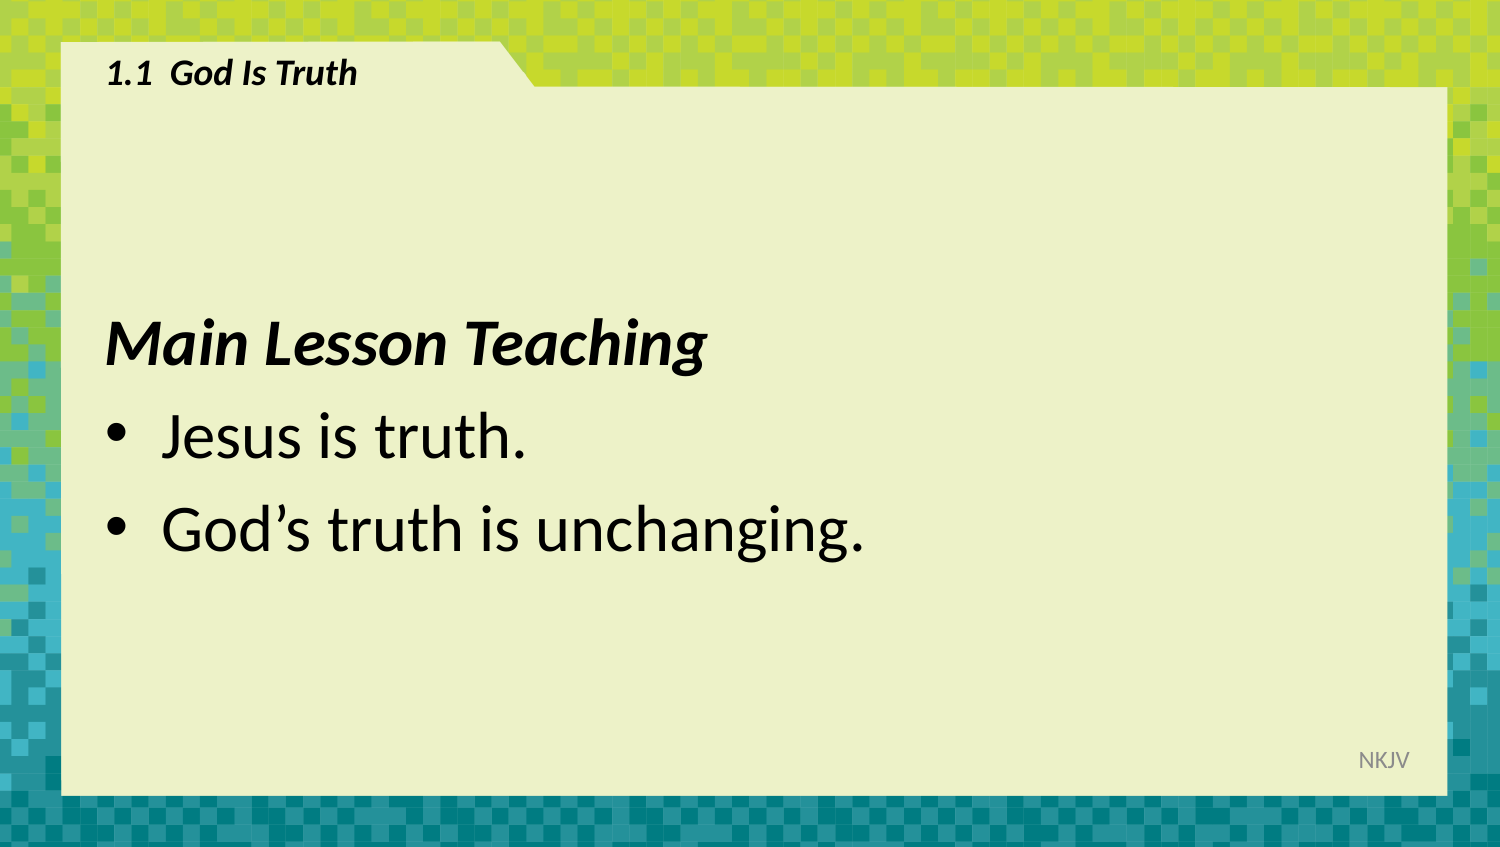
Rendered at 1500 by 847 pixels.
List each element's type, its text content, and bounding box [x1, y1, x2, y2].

picture [0, 0, 1500, 847]
list Main Lesson Teaching Jesus is truth. God’s truth is unchanging. [89, 141, 1403, 722]
footer NKJV [950, 736, 1425, 782]
title 1.1 God Is Truth [89, 33, 1420, 108]
